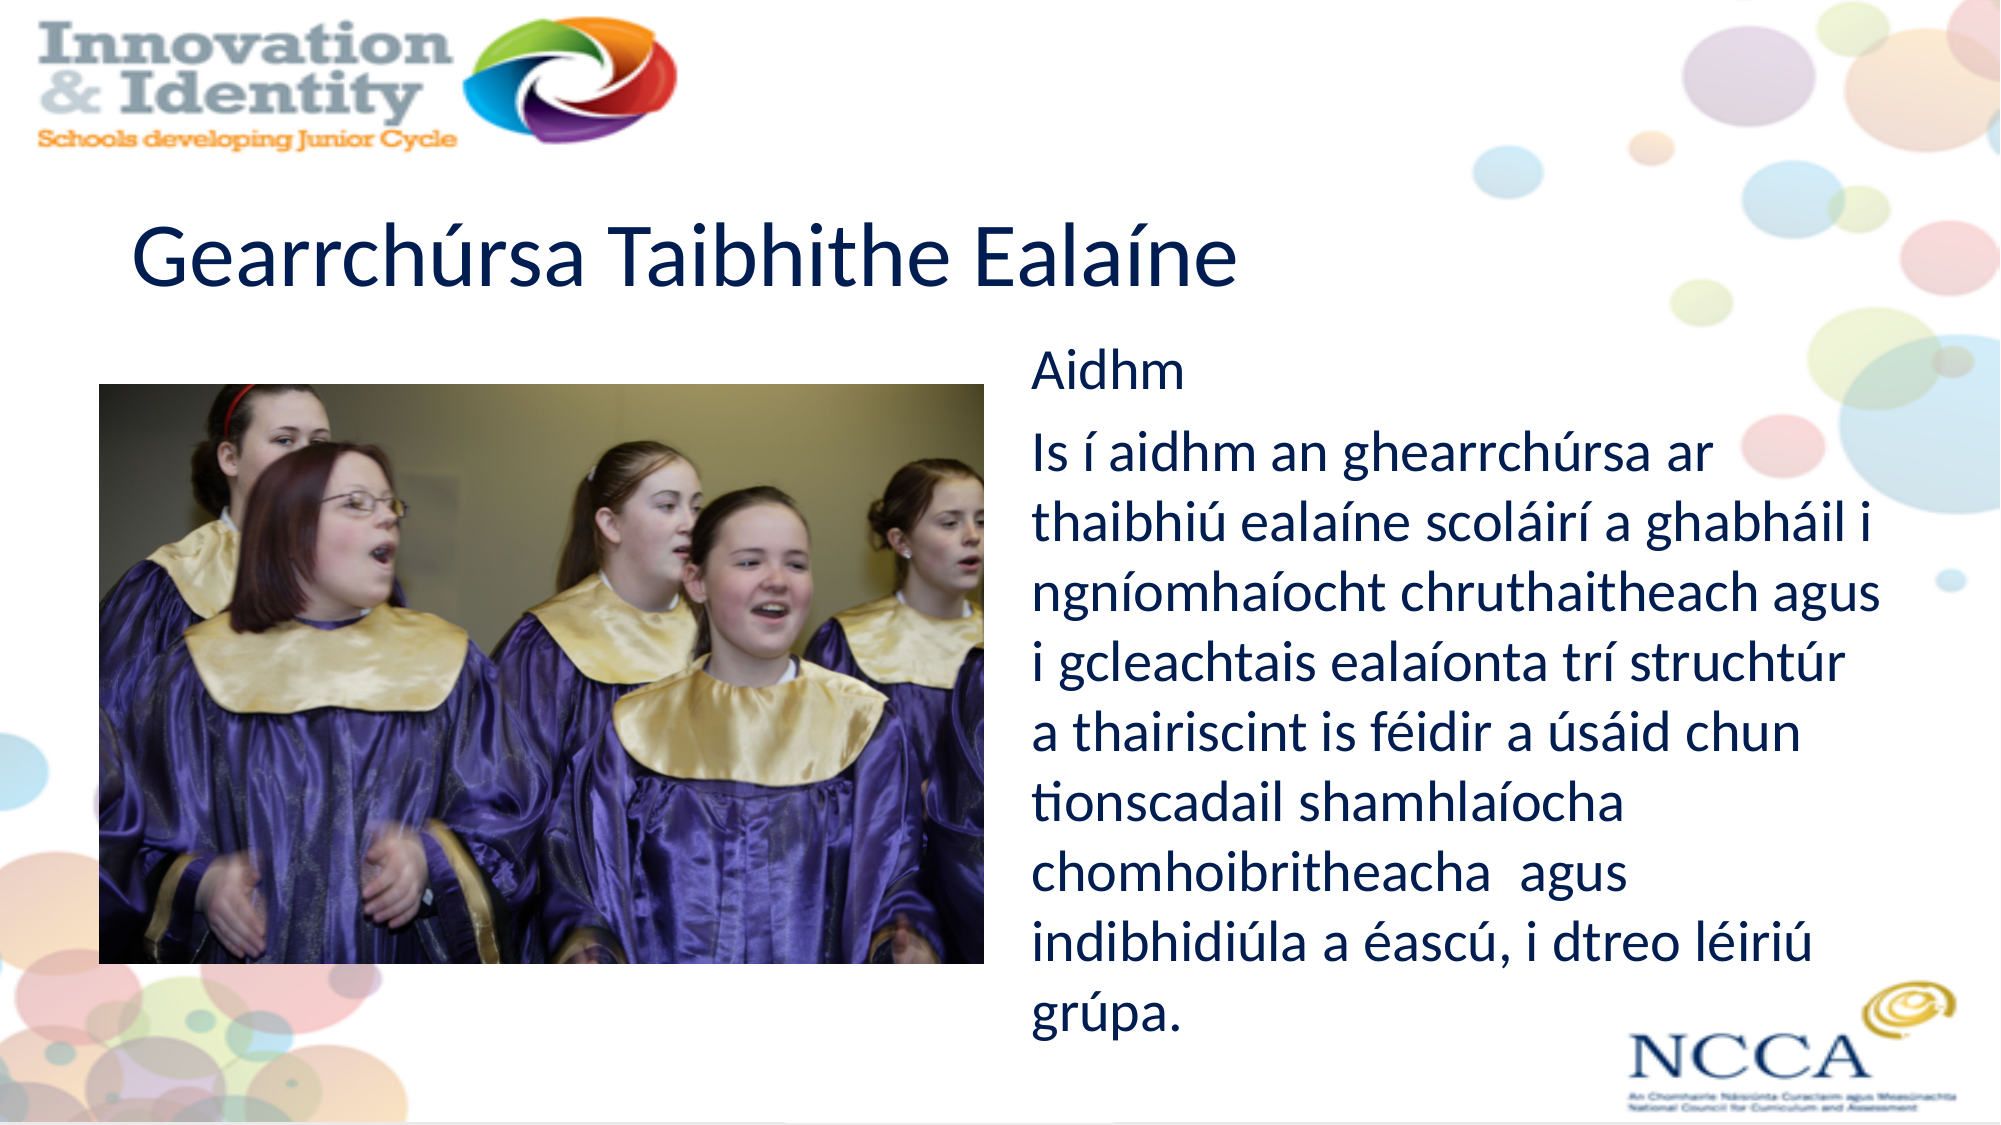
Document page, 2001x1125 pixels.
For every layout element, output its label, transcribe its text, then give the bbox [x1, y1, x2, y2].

title Gearrchúrsa Taibhithe Ealaíne [116, 156, 1917, 344]
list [99, 384, 984, 964]
list Aidhm Is í aidhm an ghearrchúrsa ar thaibhiú ealaíne scoláirí a ghabháil i ngníomhaíocht chruthaitheach agus i gcleachtais ealaíonta trí struchtúr a thairiscint is féidir a úsáid chun tionscadail shamhlaíocha chomhoibritheacha agus indibhidiúla a éascú, i dtreo léiriú grúpa. [1016, 323, 1900, 1067]
picture [0, 0, 2001, 1125]
